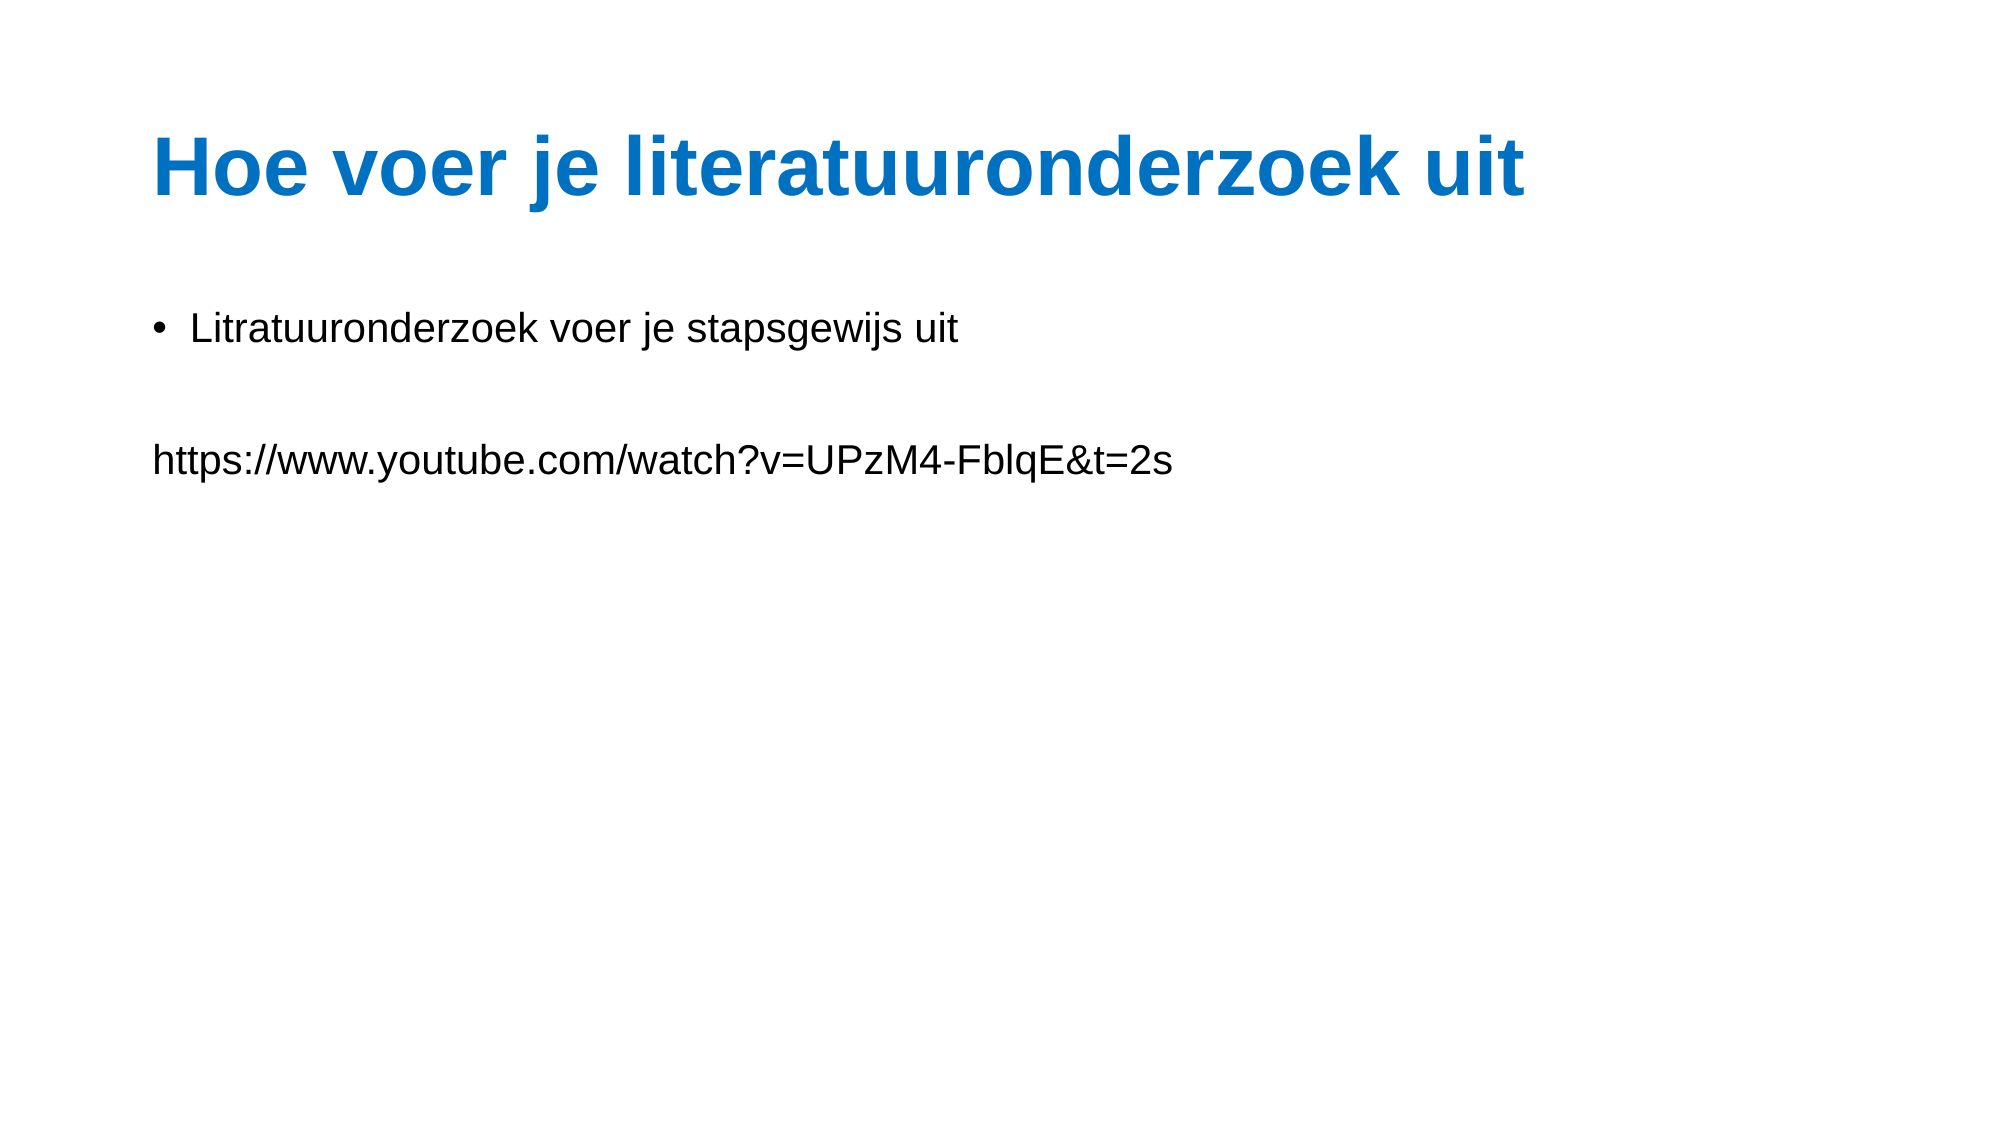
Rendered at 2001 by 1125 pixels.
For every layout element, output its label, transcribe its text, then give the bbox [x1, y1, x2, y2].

title Hoe voer je literatuuronderzoek uit [137, 59, 1863, 278]
list Litratuuronderzoek voer je stapsgewijs uit https://www.youtube.com/watch?v=UPzM4-FblqE&t=2s [137, 299, 1863, 1014]
